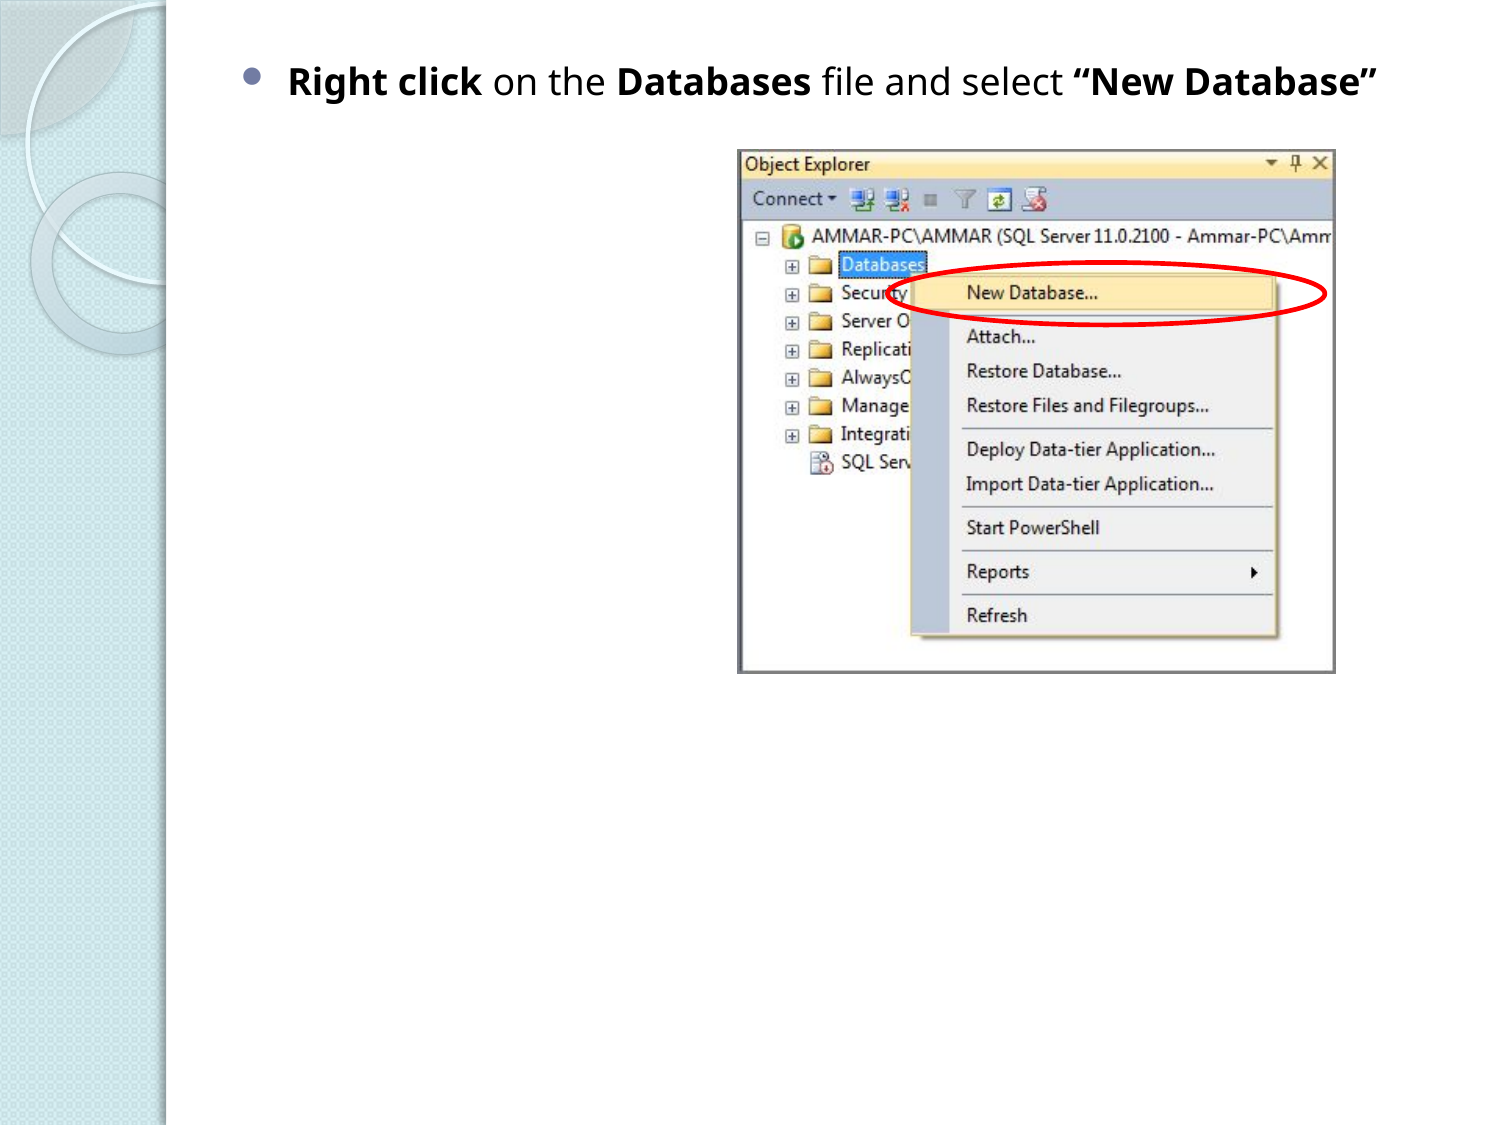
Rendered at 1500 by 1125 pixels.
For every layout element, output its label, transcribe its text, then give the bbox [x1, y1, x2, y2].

picture [737, 149, 1337, 674]
list Right click on the Databases file and select “New Database” [212, 50, 1450, 163]
